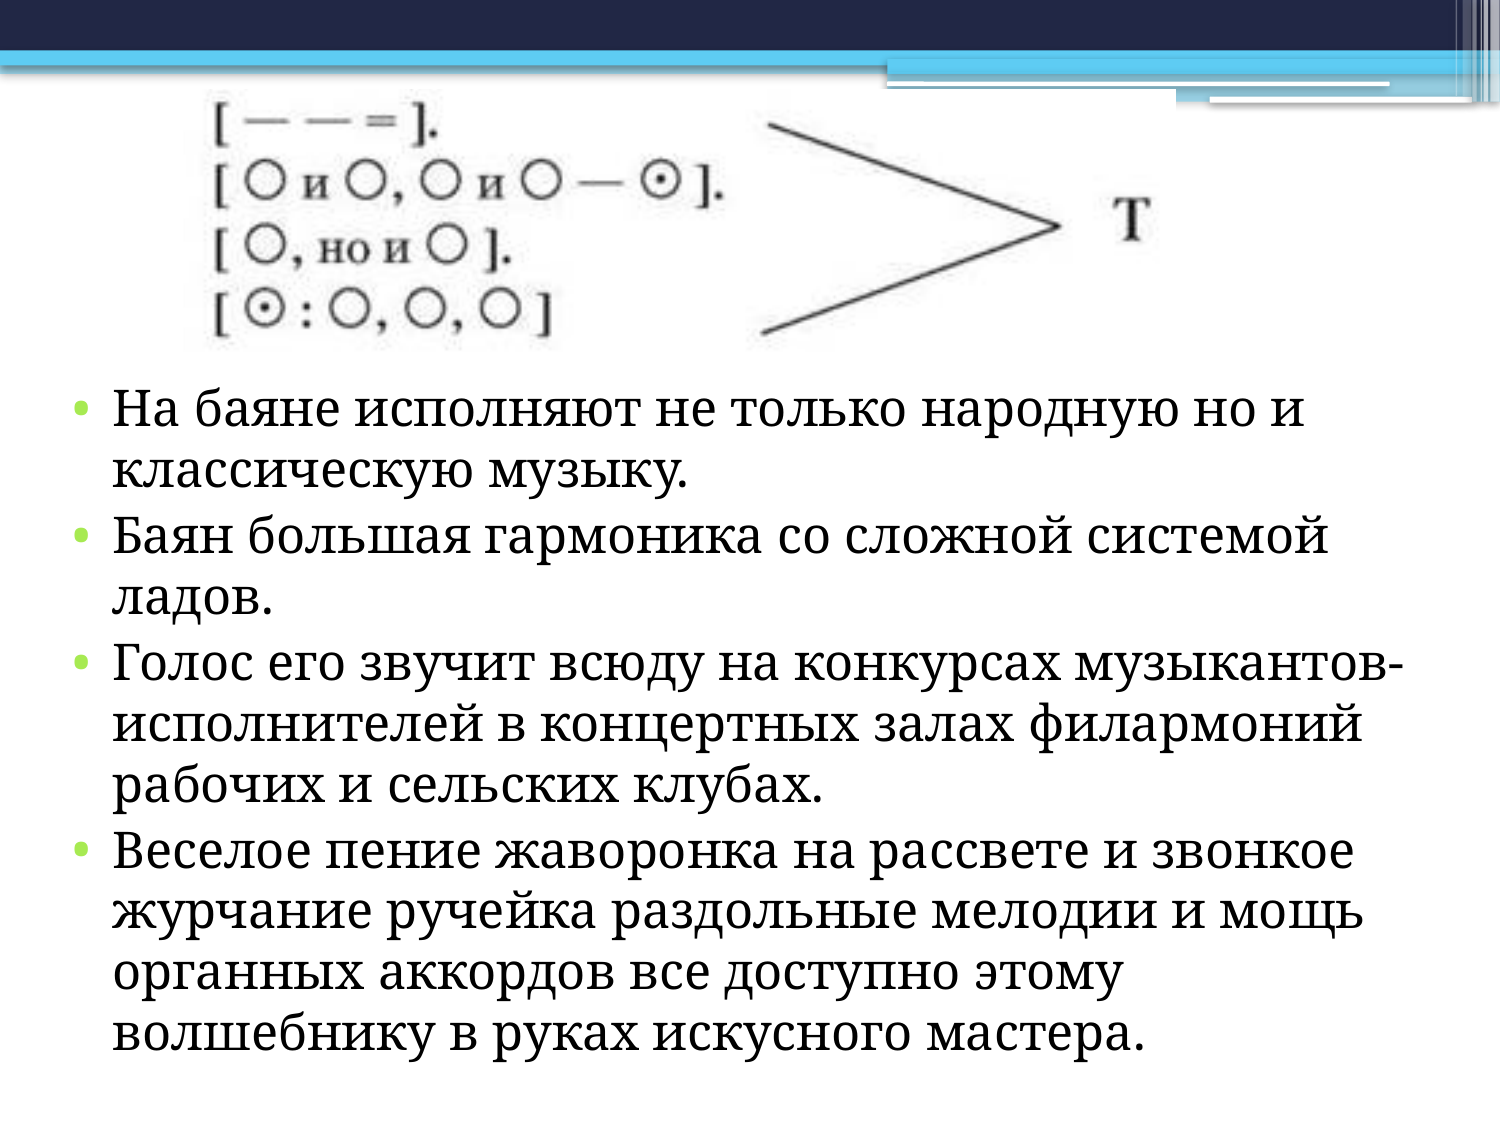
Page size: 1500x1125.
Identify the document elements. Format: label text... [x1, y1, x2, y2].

list На баяне исполняют не только народную но и классическую музыку. Баян большая гармоника со сложной системой ладов. Голос его звучит всюду на конкурсах музыкантов-исполнителей в концертных залах филармоний рабочих и сельских клубах. Веселое пение жаворонка на рассвете и звонкое журчание ручейка раздольные мелодии и мощь органных аккордов все доступно этому волшебнику в руках искусного мастера. [41, 368, 1425, 1079]
picture [182, 89, 1176, 362]
